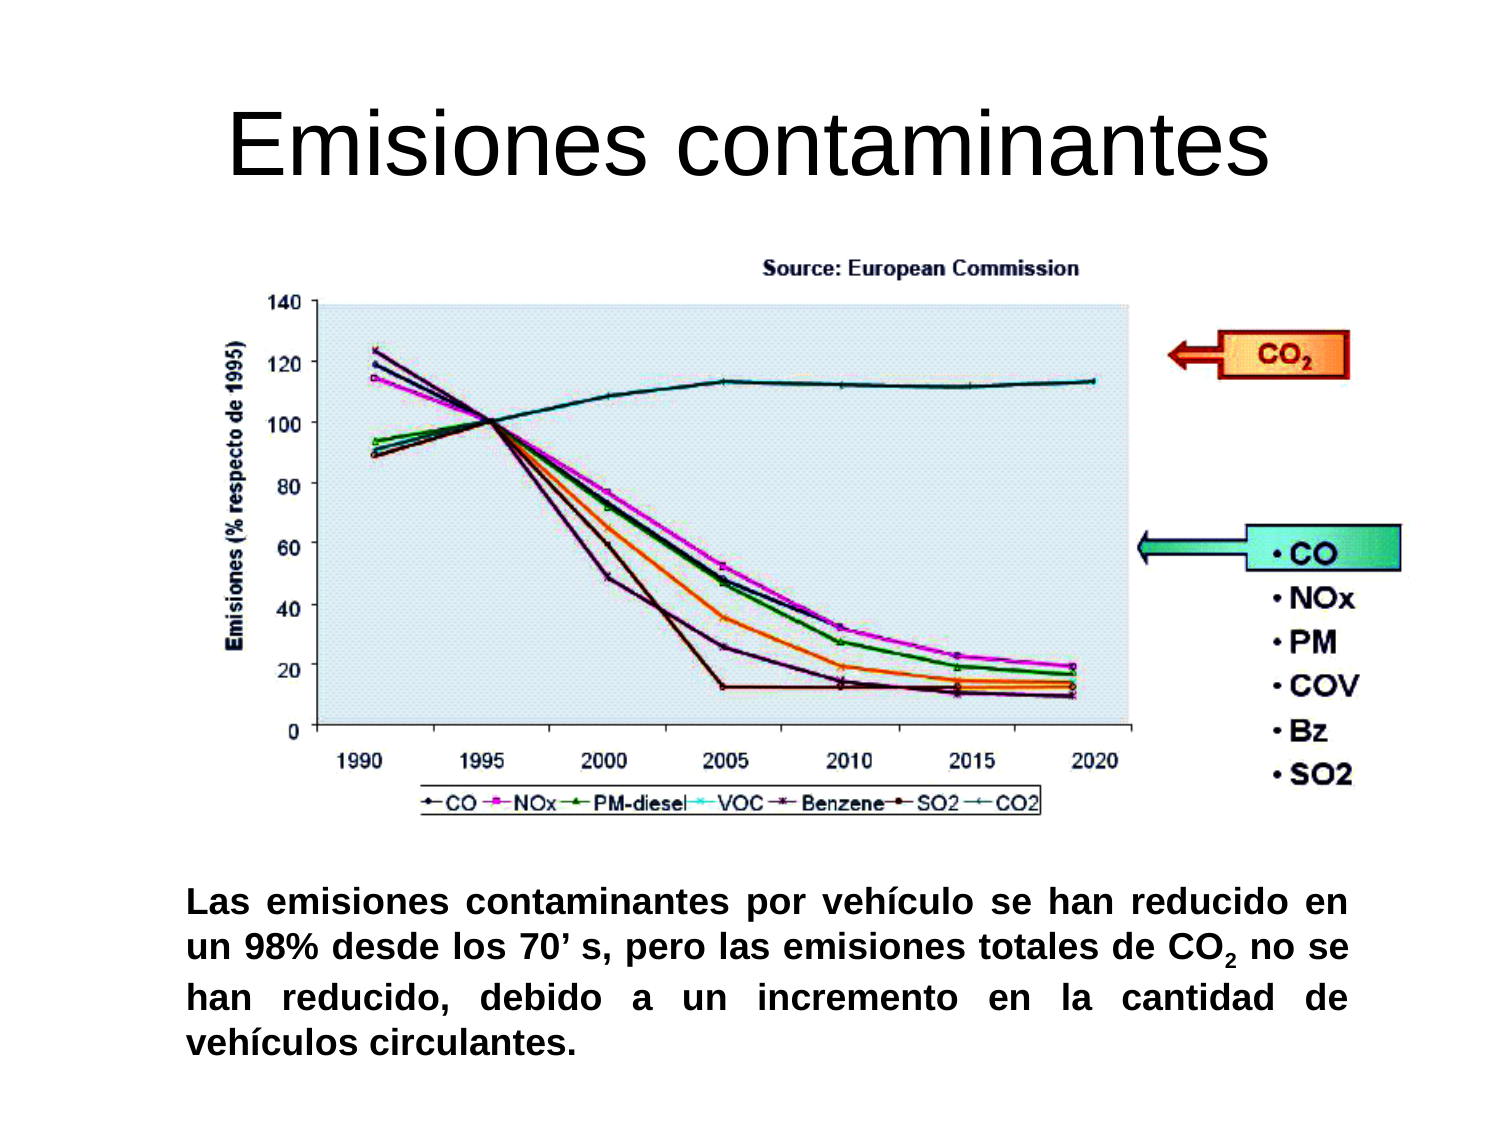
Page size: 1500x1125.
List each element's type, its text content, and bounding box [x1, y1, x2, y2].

text_box Las emisiones contaminantes por vehículo se han reducido en un 98% desde los 70’ s, pero las emisiones totales de CO2 no se han reducido, debido a un incremento en la cantidad de vehículos circulantes. [171, 869, 1365, 1071]
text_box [147, 231, 1424, 822]
title Emisiones contaminantes [74, 44, 1426, 233]
